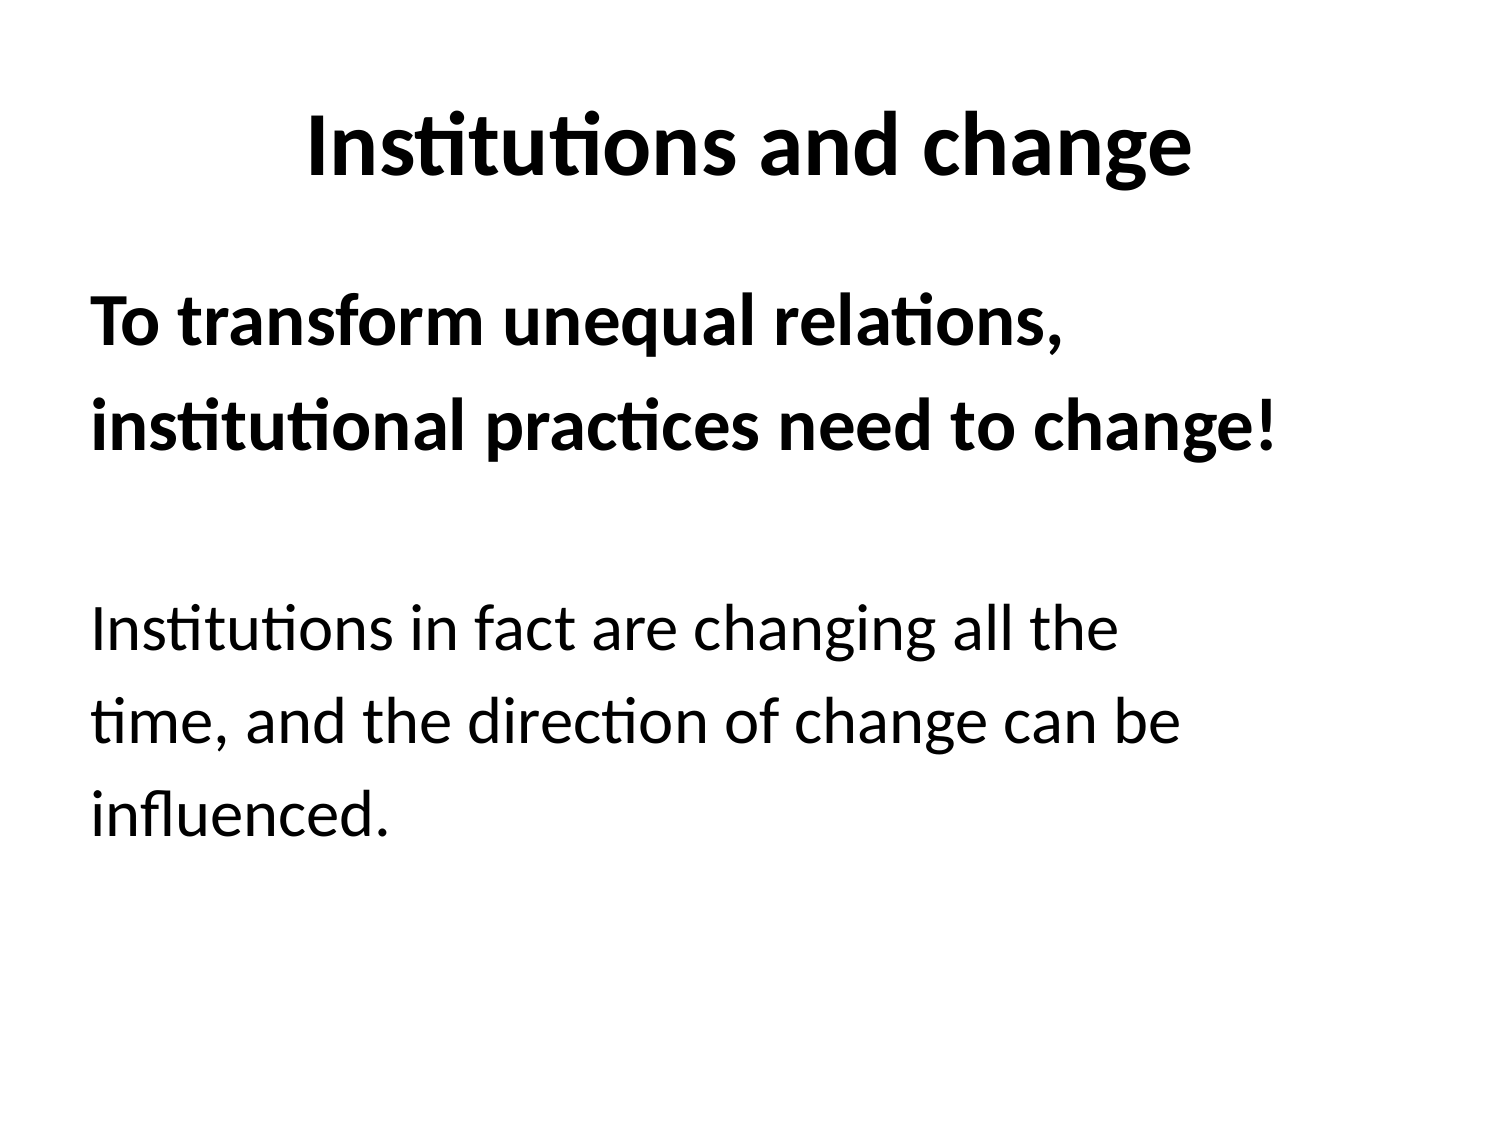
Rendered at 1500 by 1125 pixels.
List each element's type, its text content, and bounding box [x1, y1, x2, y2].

title Institutions and change [74, 44, 1426, 233]
list To transform unequal relations, institutional practices need to change! Institutions in fact are changing all the time, and the direction of change can be influenced. [74, 262, 1426, 1006]
